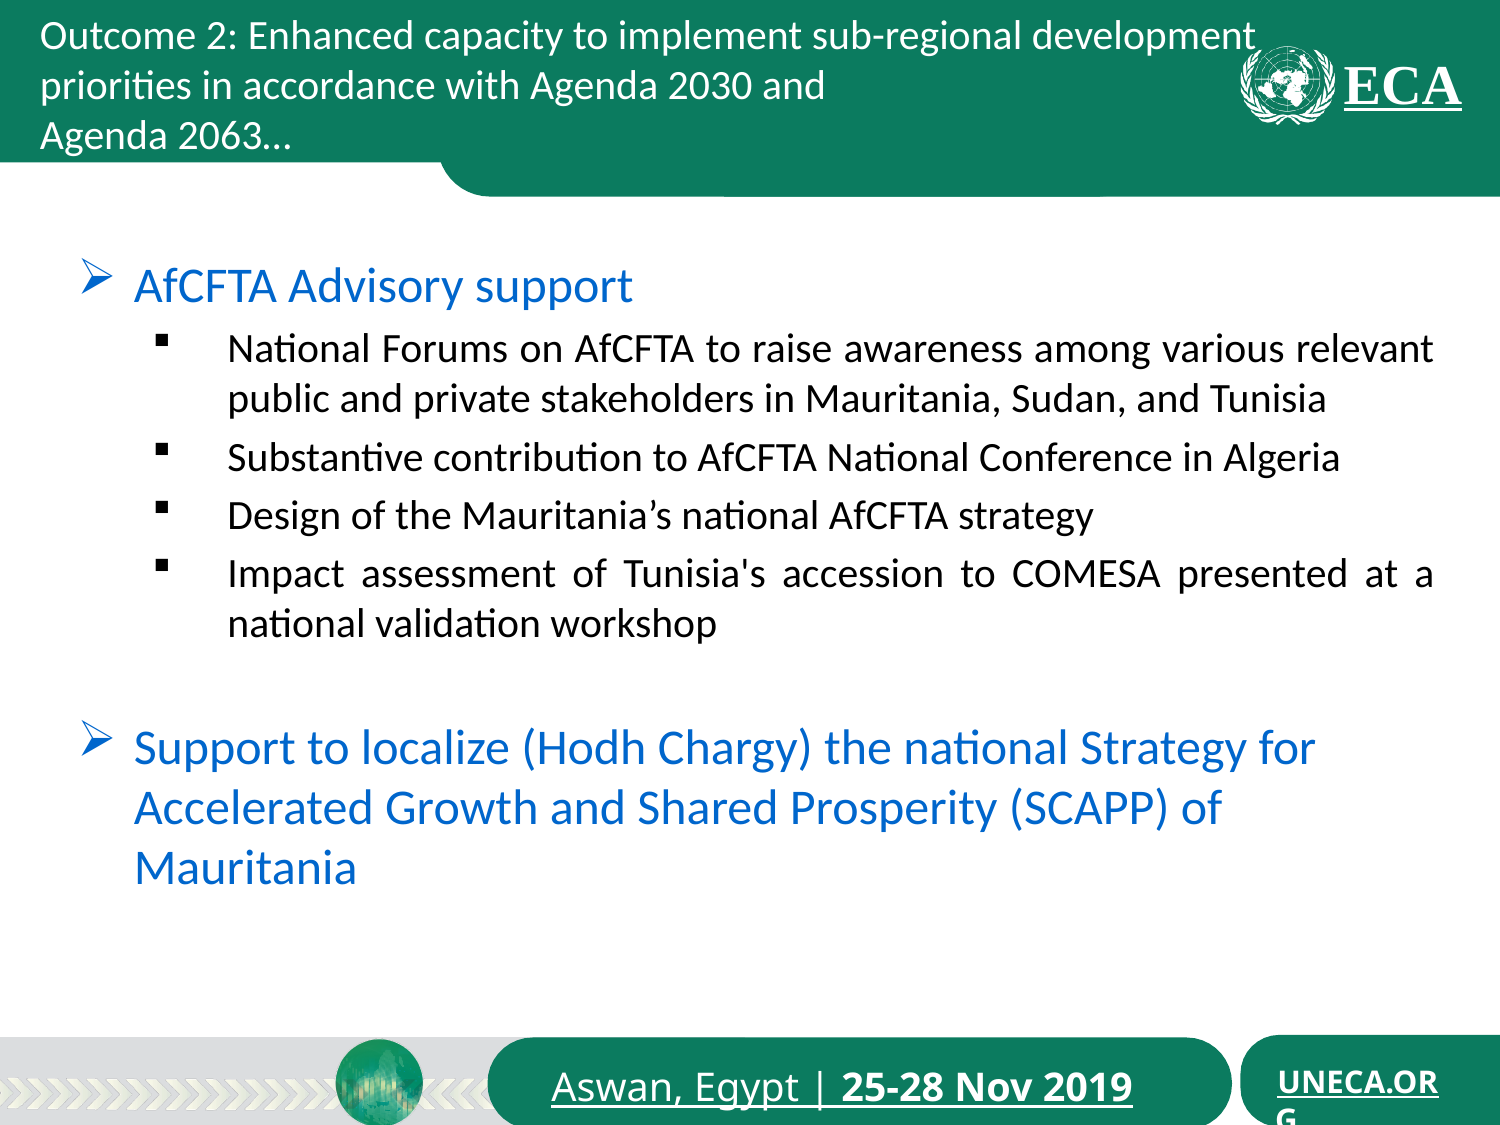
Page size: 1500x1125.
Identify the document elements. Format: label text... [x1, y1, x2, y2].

list Outcome 2: Enhanced capacity to implement sub-regional development priorities in accordance with Agenda 2030 and Agenda 2063… [24, 0, 1350, 150]
list AfCFTA Advisory support National Forums on AfCFTA to raise awareness among various relevant public and private stakeholders in Mauritania, Sudan, and Tunisia Substantive contribution to AfCFTA National Conference in Algeria Design of the Mauritania’s national AfCFTA strategy Impact assessment of Tunisia's accession to COMESA presented at a national validation workshop Support to localize (Hodh Chargy) the national Strategy for Accelerated Growth and Shared Prosperity (SCAPP) of Mauritania [62, 245, 1450, 863]
picture [0, 1037, 526, 1125]
